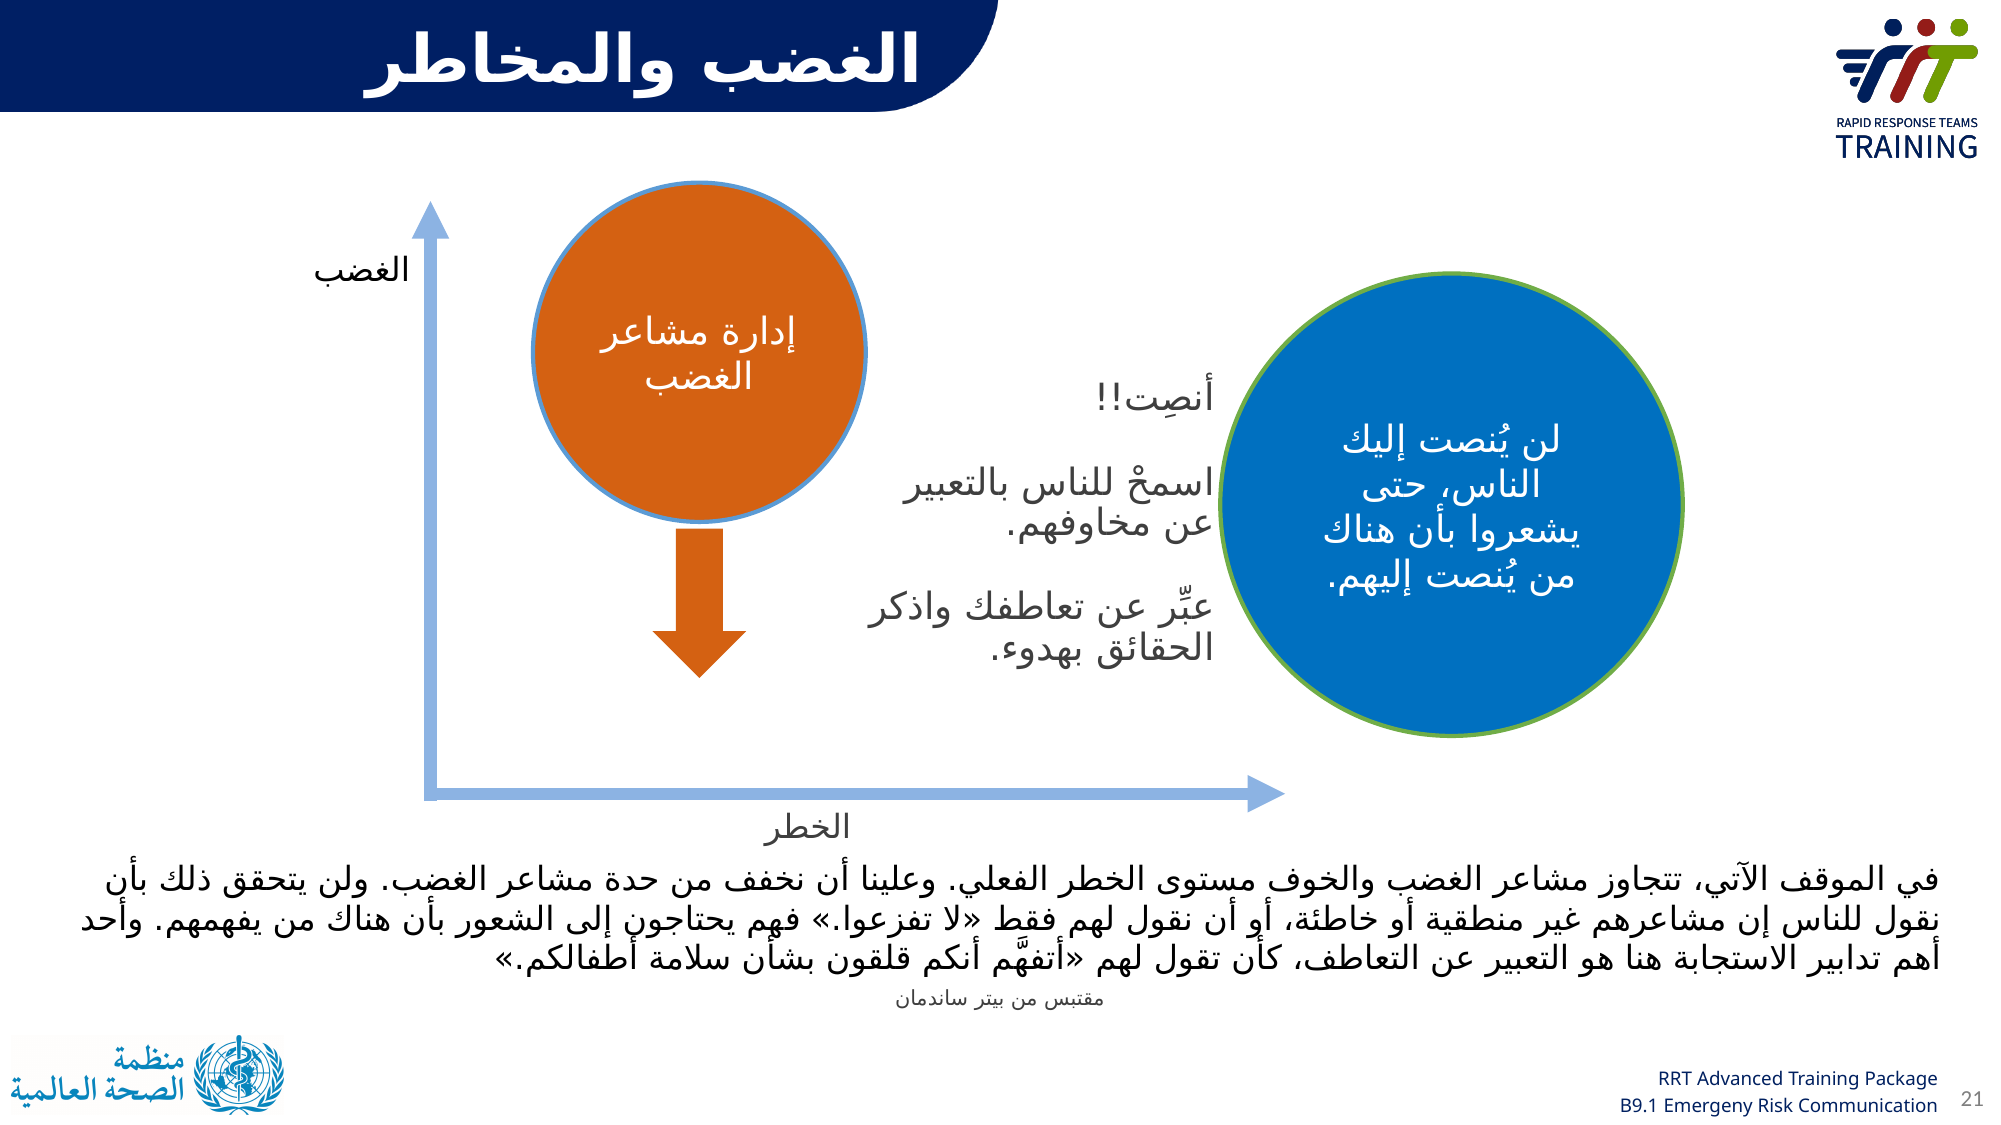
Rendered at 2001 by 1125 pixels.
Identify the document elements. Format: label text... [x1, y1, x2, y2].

text_box في الموقف الآتي، تتجاوز مشاعر الغضب والخوف مستوى الخطر الفعلي. وعلينا أن نخفف من حدة مشاعر الغضب. ولن يتحقق ذلك بأن نقول للناس إن مشاعرهم غير منطقية أو خاطئة، أو أن نقول لهم فقط «لا تفزعوا.» فهم يحتاجون إلى الشعور بأن هناك من يفهمهم. وأحد أهم تدابير الاستجابة هنا هو التعبير عن التعاطف، كأن تقول لهم «أتفهَّم أنكم قلقون بشأن سلامة أطفالكم.» [50, 849, 1950, 984]
picture [11, 1035, 284, 1115]
text_box الغضب والمخاطر [22, 7, 931, 114]
text_box أنصِت!! اسمحْ للناس بالتعبير عن مخاوفهم. عبِّر عن تعاطفك واذكر الحقائق بهدوء. [860, 370, 1223, 789]
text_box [532, 182, 866, 523]
picture [1835, 19, 1978, 167]
picture [0, 0, 999, 112]
picture [241, 1050, 247, 1059]
text_box [430, 787, 1286, 800]
list الغضب [255, 245, 419, 310]
text_box الخطر [699, 802, 917, 854]
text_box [1219, 273, 1683, 737]
text_box [652, 528, 747, 679]
text_box مقتبس من بيتر ساندمان [809, 984, 1191, 1017]
text_box [424, 201, 437, 794]
